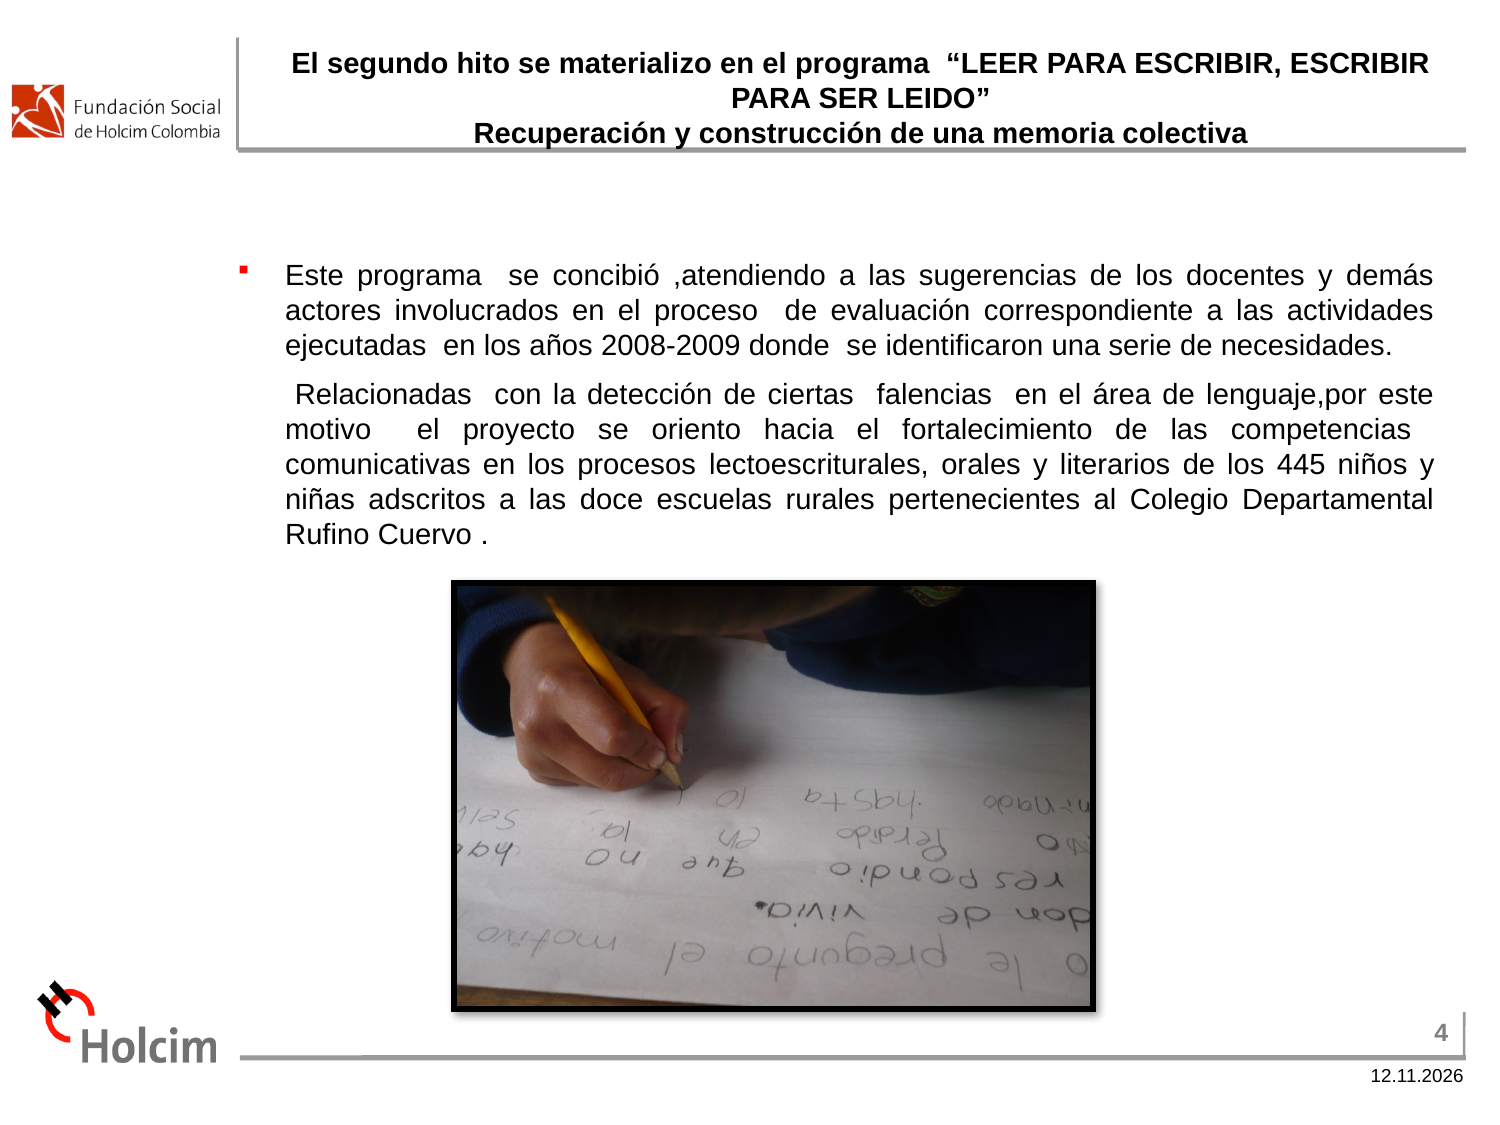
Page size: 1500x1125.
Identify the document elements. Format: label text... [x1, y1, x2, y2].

title El segundo hito se materializo en el programa “LEER PARA ESCRIBIR, ESCRIBIR PARA SER LEIDO” Recuperación y construcción de una memoria colectiva [239, 67, 1483, 151]
picture [0, 70, 235, 168]
picture [37, 980, 216, 1063]
subtitle Este programa se concibió ,atendiendo a las sugerencias de los docentes y demás actores involucrados en el proceso de evaluación correspondiente a las actividades ejecutadas en los años 2008-2009 donde se identificaron una serie de necesidades. Relacionadas con la detección de ciertas falencias en el área de lenguaje,por este motivo el proyecto se oriento hacia el fortalecimiento de las competencias comunicativas en los procesos lectoescriturales, orales y literarios de los 445 niños y niñas adscritos a las doce escuelas rurales pertenecientes al Colegio Departamental Rufino Cuervo . [222, 198, 1451, 926]
picture [456, 585, 1091, 1007]
